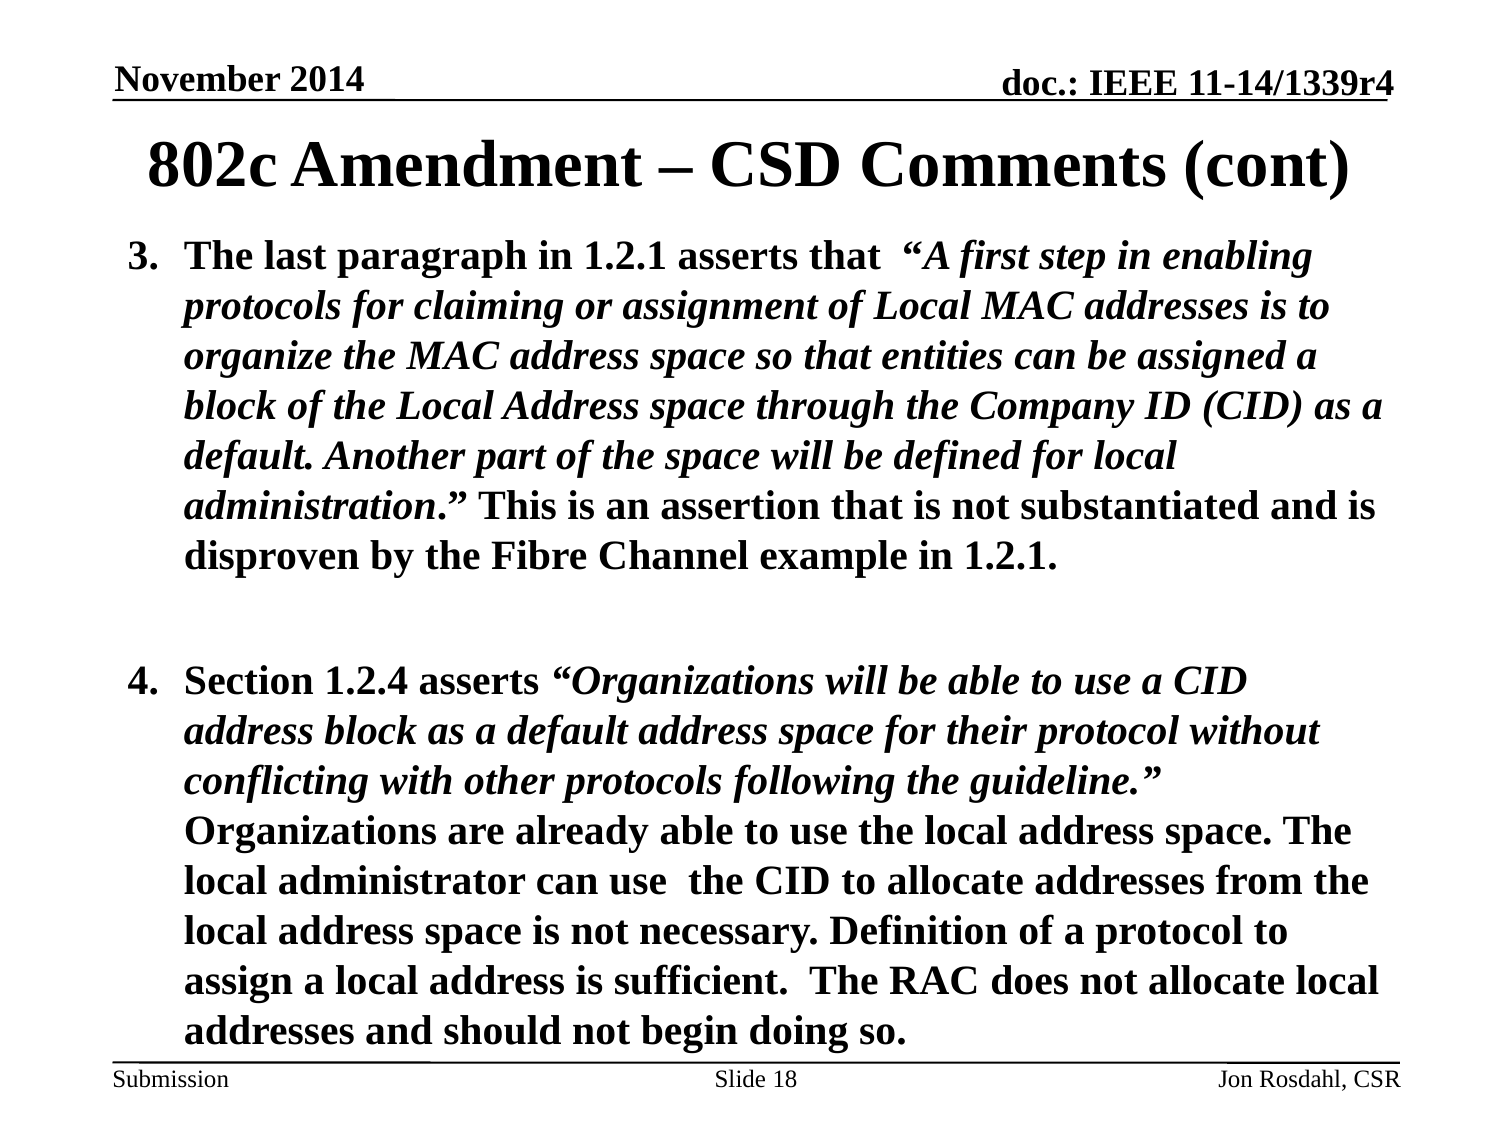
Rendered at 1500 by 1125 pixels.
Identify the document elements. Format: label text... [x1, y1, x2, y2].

list The last paragraph in 1.2.1 asserts that “A first step in enabling protocols for claiming or assignment of Local MAC addresses is to organize the MAC address space so that entities can be assigned a block of the Local Address space through the Company ID (CID) as a default. Another part of the space will be defined for local administration.” This is an assertion that is not substantiated and is disproven by the Fibre Channel example in 1.2.1. Section 1.2.4 asserts “Organizations will be able to use a CID address block as a default address space for their protocol without conflicting with other protocols following the guideline.” Organizations are already able to use the local address space. The local administrator can use the CID to allocate addresses from the local address space is not necessary. Definition of a protocol to assign a local address is sufficient. The RAC does not allocate local addresses and should not begin doing so. [112, 219, 1400, 1059]
slide_number Slide 18 [712, 1061, 800, 1123]
footer Jon Rosdahl, CSR [878, 1061, 1402, 1093]
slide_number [114, 54, 423, 100]
title 802c Amendment – CSD Comments (cont) [112, 112, 1388, 209]
